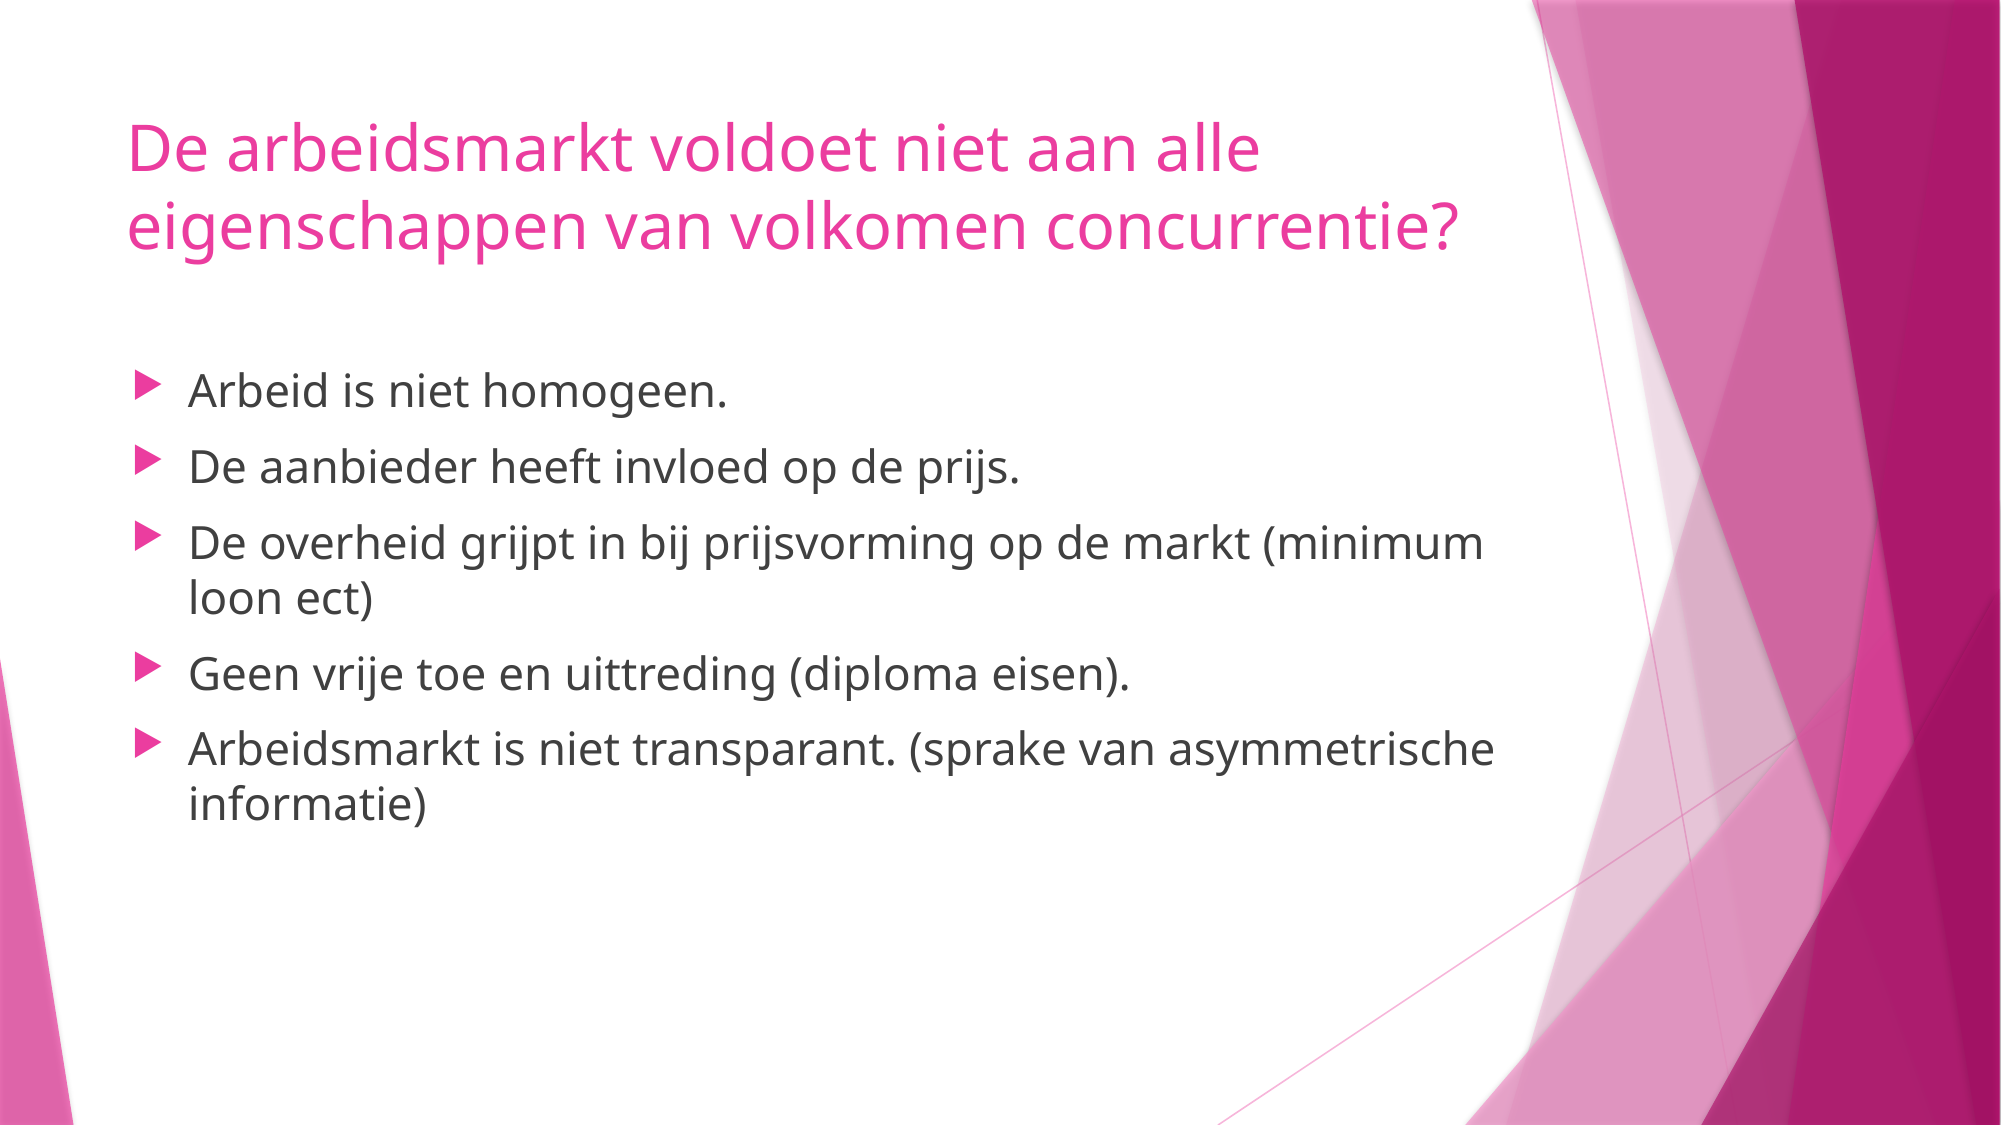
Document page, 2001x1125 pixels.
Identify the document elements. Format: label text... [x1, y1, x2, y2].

list Arbeid is niet homogeen. De aanbieder heeft invloed op de prijs. De overheid grijpt in bij prijsvorming op de markt (minimum loon ect) Geen vrije toe en uittreding (diploma eisen). Arbeidsmarkt is niet transparant. (sprake van asymmetrische informatie) [116, 354, 1527, 992]
title De arbeidsmarkt voldoet niet aan alle eigenschappen van volkomen concurrentie? [111, 99, 1522, 317]
